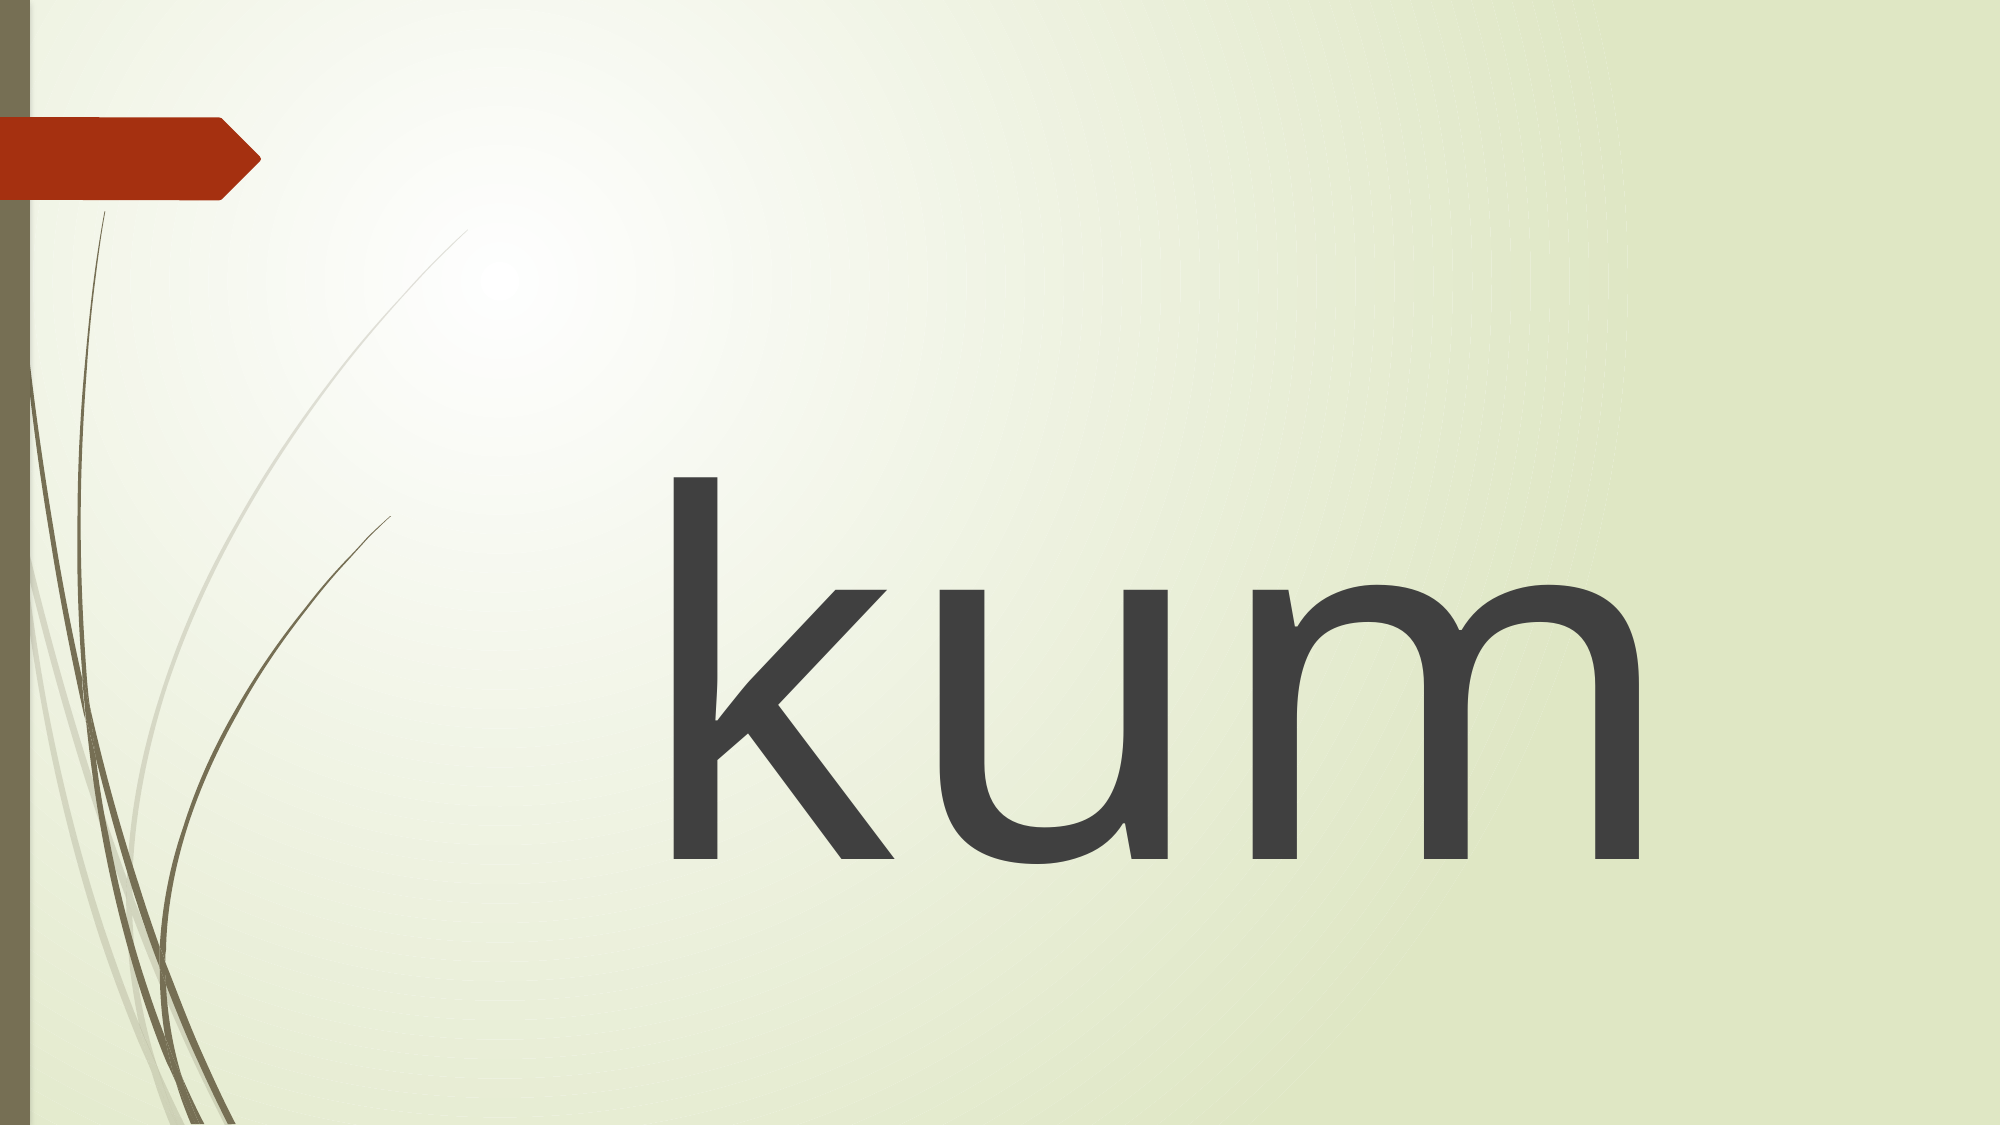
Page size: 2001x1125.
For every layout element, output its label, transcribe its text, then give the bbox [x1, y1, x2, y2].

list kum [424, 350, 1888, 970]
